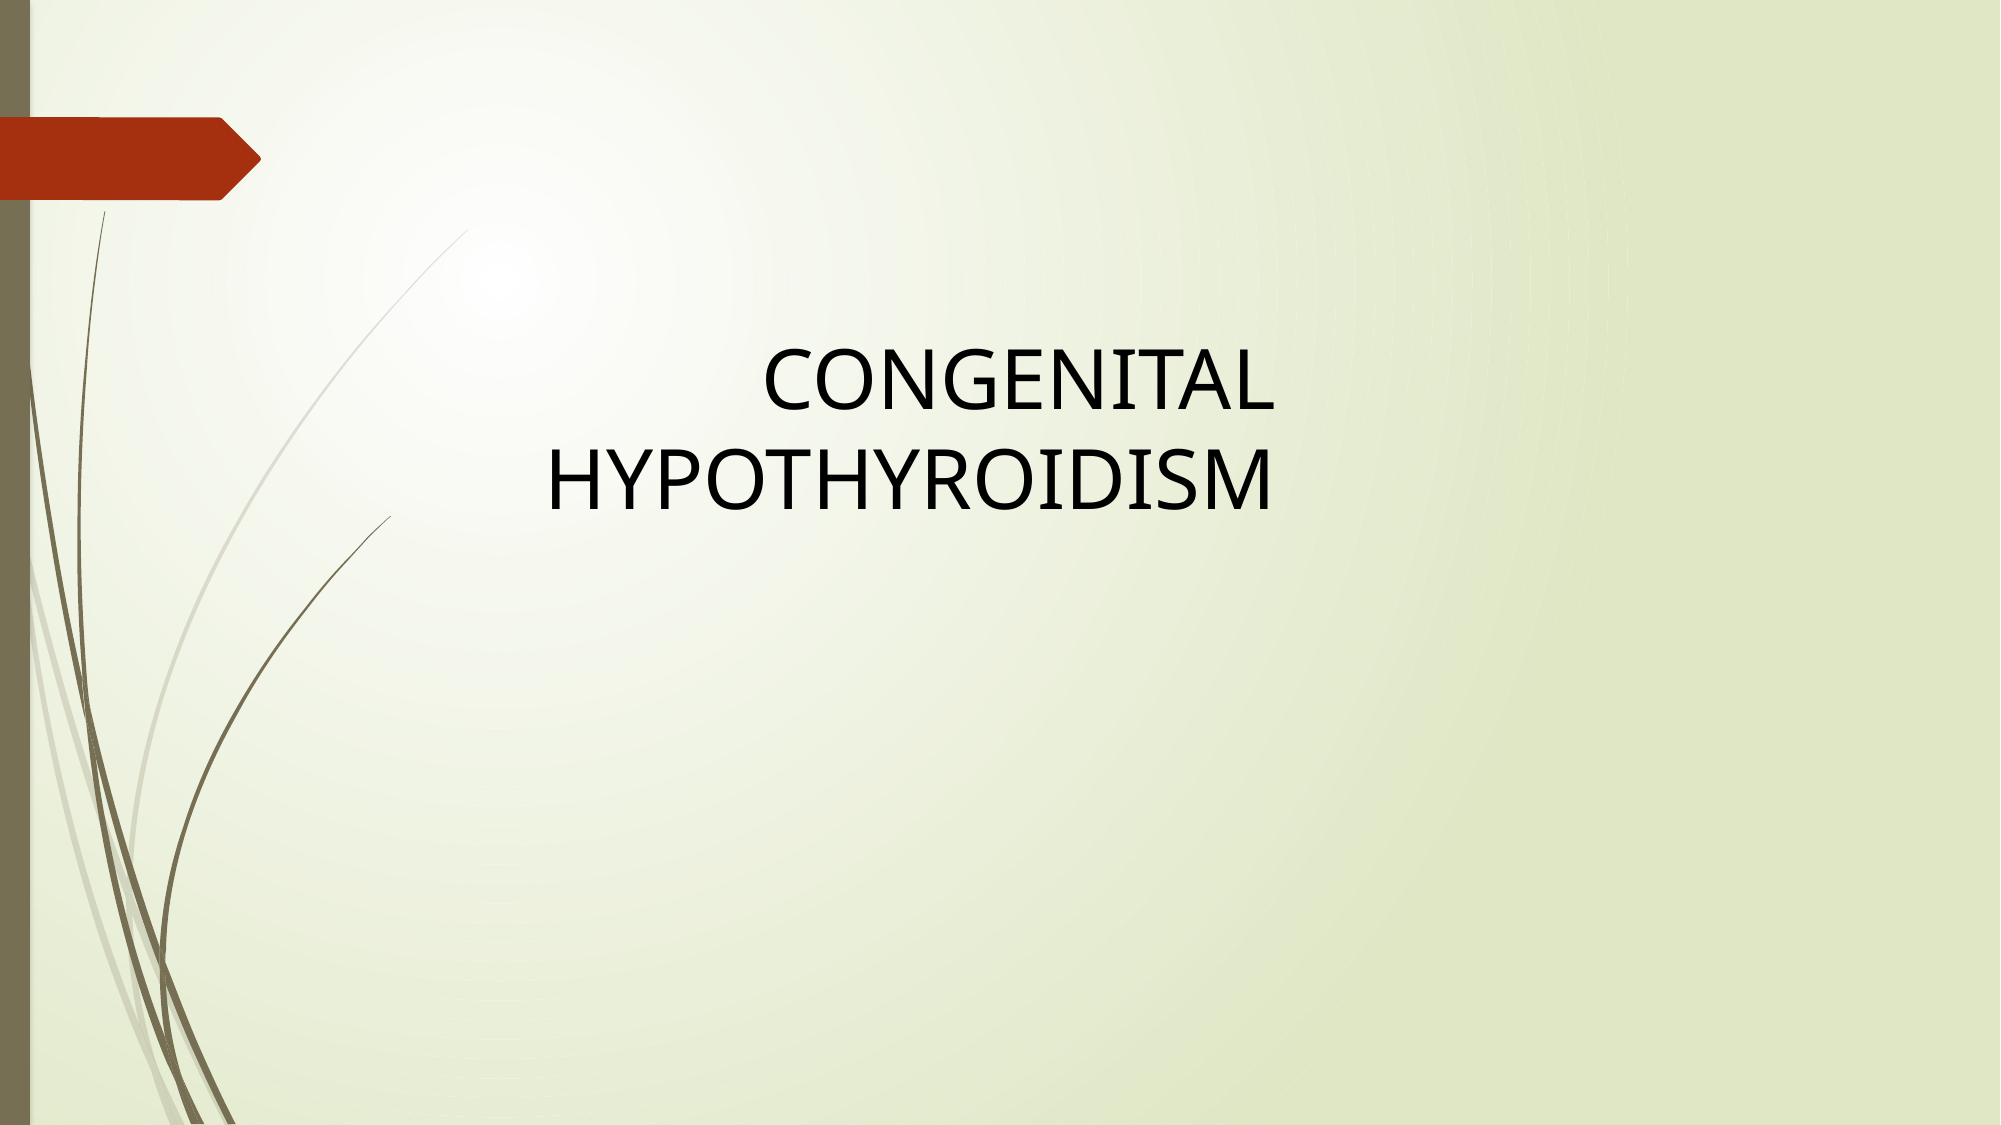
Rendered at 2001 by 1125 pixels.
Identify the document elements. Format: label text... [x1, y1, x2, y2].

text_box CONGENITAL HYPOTHYROIDISM [168, 318, 1291, 534]
